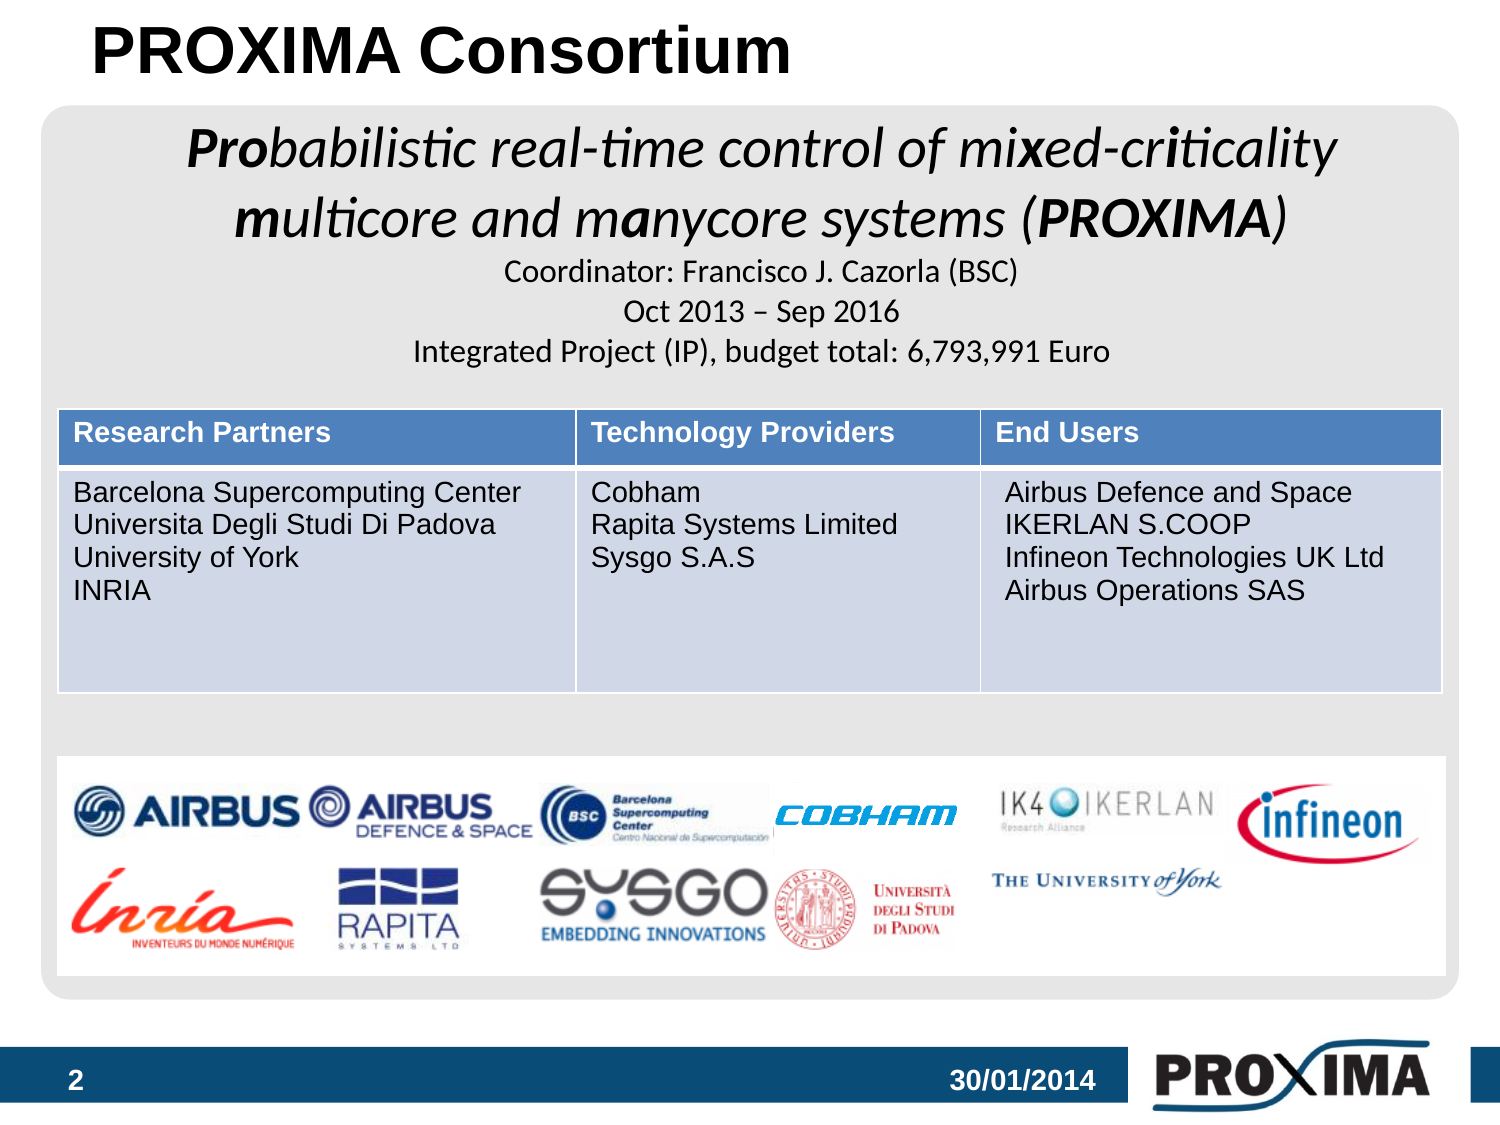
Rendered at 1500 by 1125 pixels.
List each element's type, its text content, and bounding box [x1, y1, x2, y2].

table_header End Users [981, 410, 1441, 465]
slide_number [53, 1053, 1117, 1103]
picture [1149, 1034, 1434, 1115]
text_box Probabilistic real-time control of mixed-criticality multicore and manycore systems (PROXIMA) Coordinator: Francisco J. Cazorla (BSC) Oct 2013 – Sep 2016 Integrated Project (IP), budget total: 6,793,991 Euro [76, 101, 1447, 377]
table_cell Cobham Rapita Systems Limited Sysgo S.A.S [577, 471, 980, 692]
table_header Technology Providers [577, 410, 980, 465]
title PROXIMA Consortium [76, 0, 1459, 108]
table_cell Airbus Defence and Space IKERLAN S.COOP Infineon Technologies UK Ltd Airbus Operations SAS [981, 471, 1441, 692]
table_header Research Partners [59, 410, 575, 465]
table_cell Barcelona Supercomputing Center Universita Degli Studi Di Padova University of York INRIA [59, 471, 575, 692]
picture [57, 756, 1446, 977]
